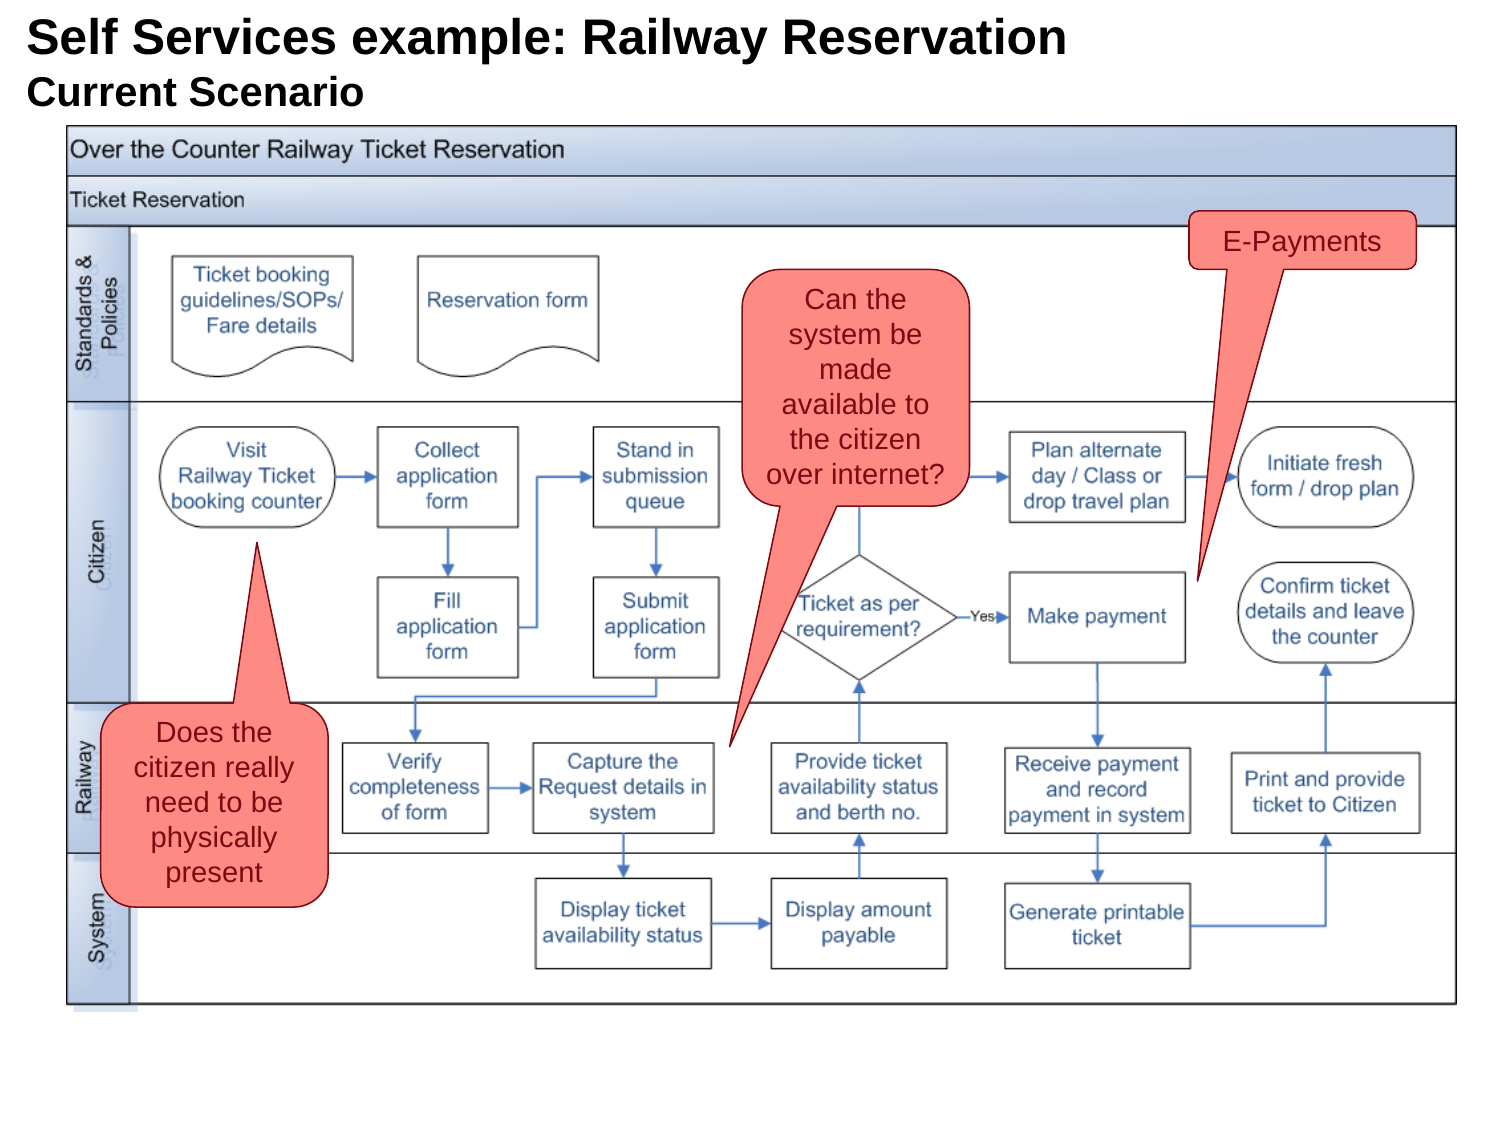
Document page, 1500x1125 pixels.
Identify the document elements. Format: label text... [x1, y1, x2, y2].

picture [66, 125, 1457, 1012]
title Self Services example: Railway Reservation Current Scenario [26, 4, 1472, 182]
